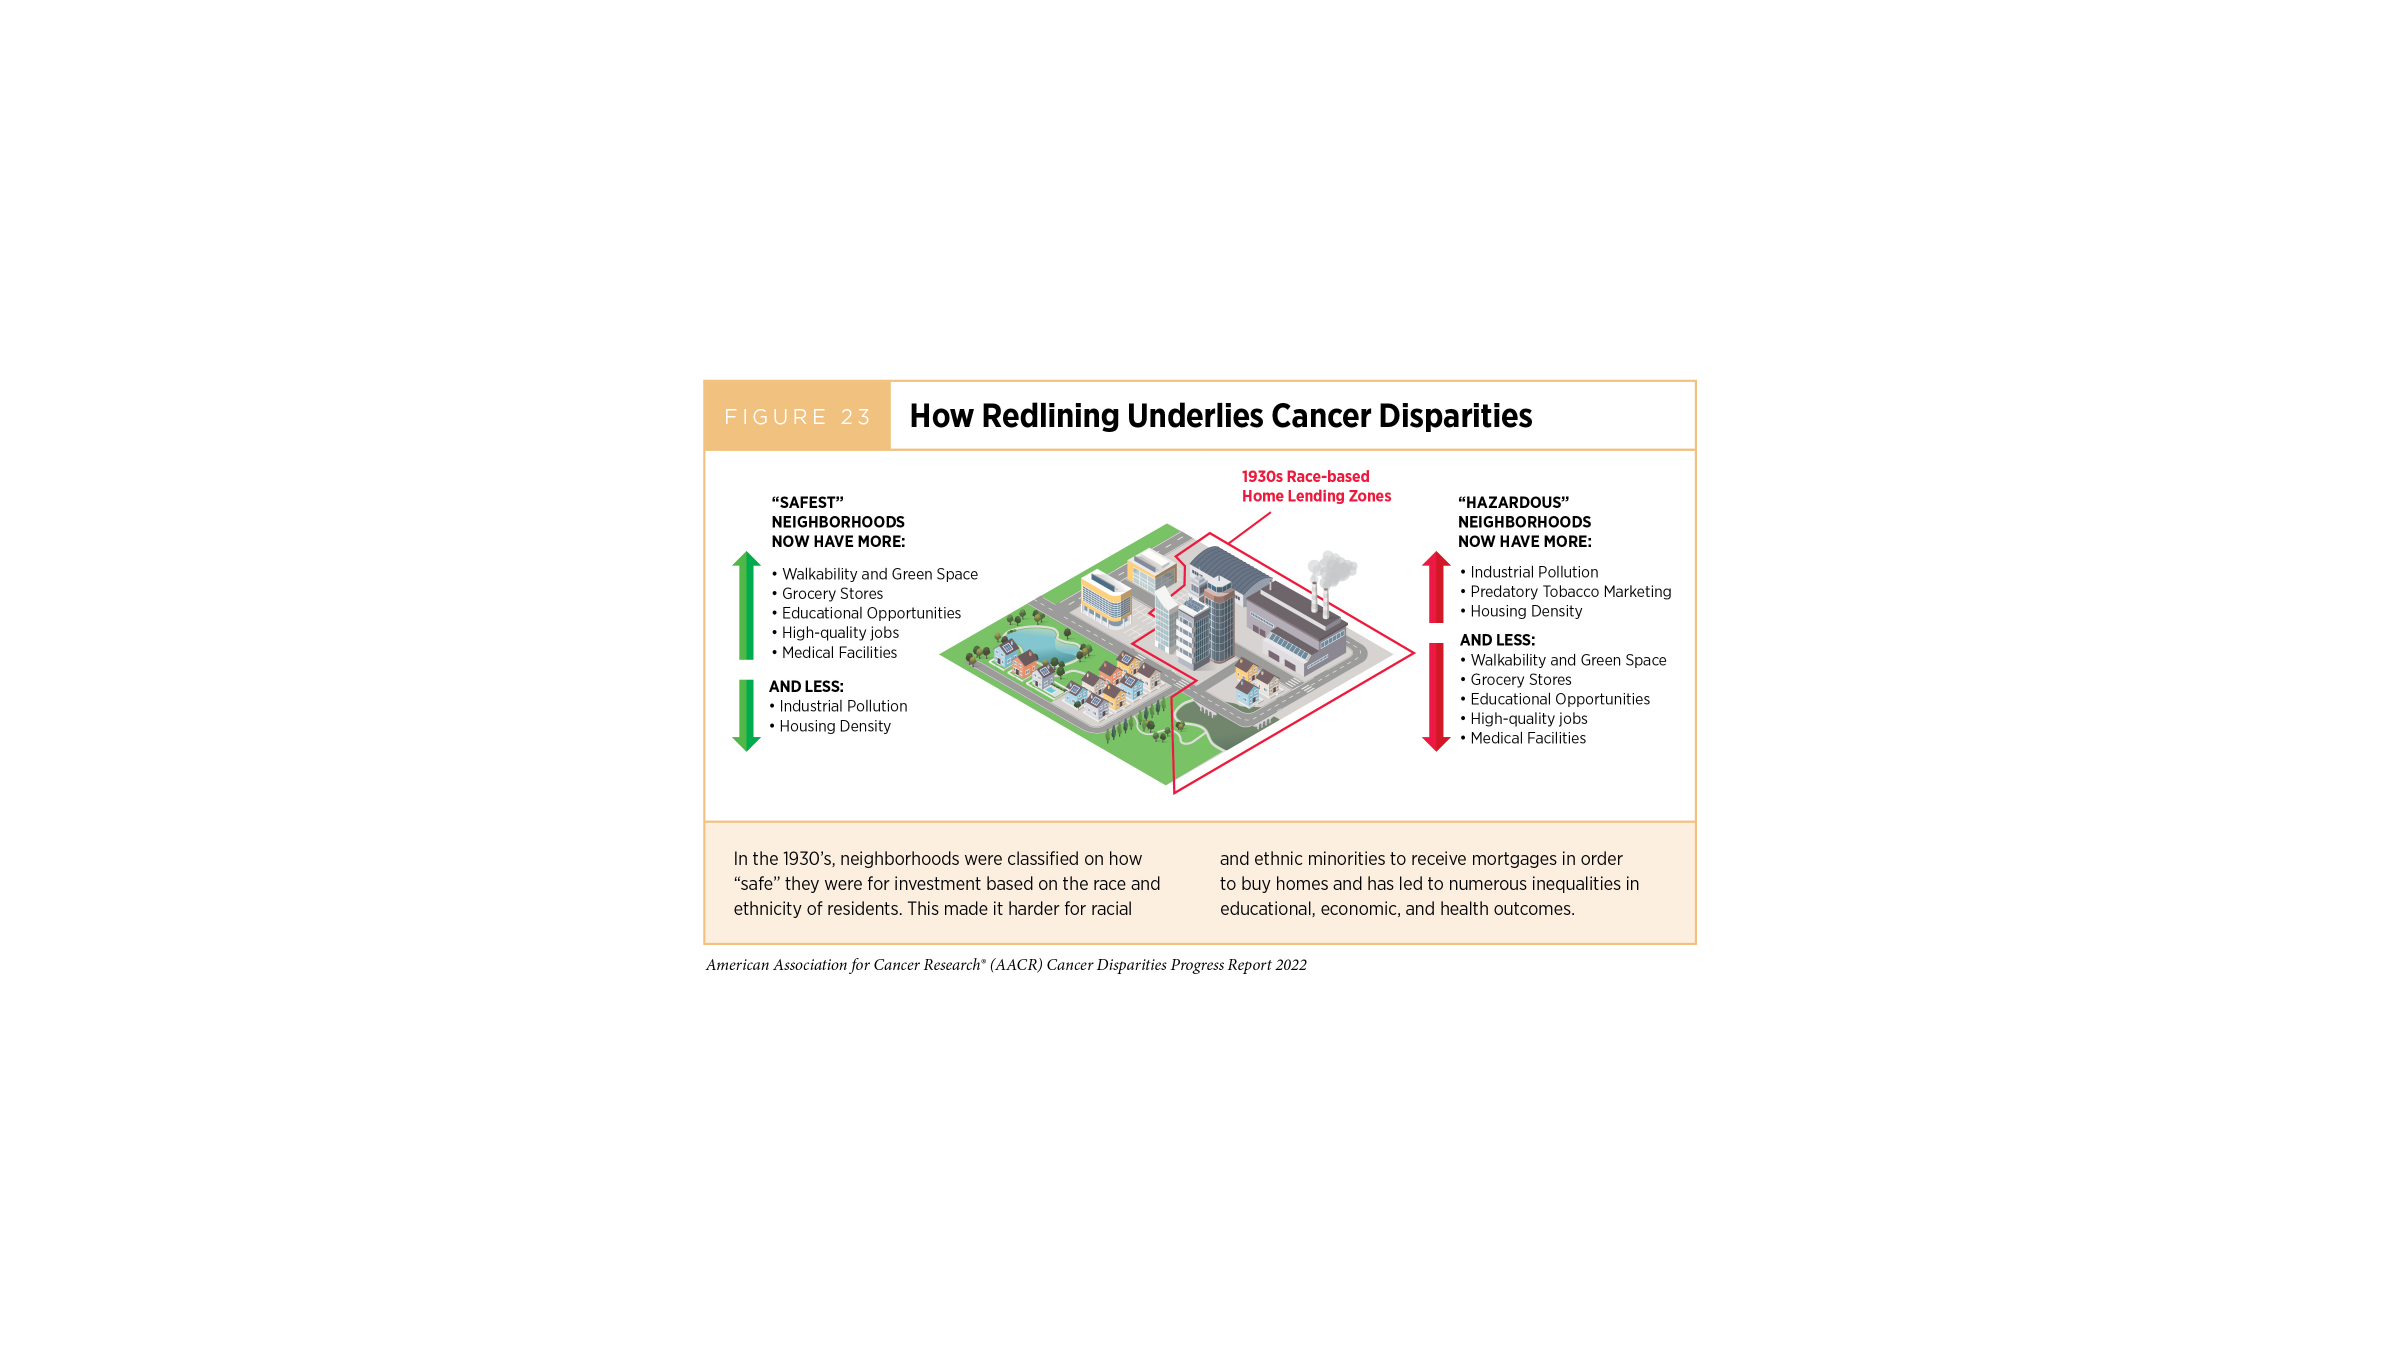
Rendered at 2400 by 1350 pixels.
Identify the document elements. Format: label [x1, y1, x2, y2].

picture [684, 361, 1716, 989]
